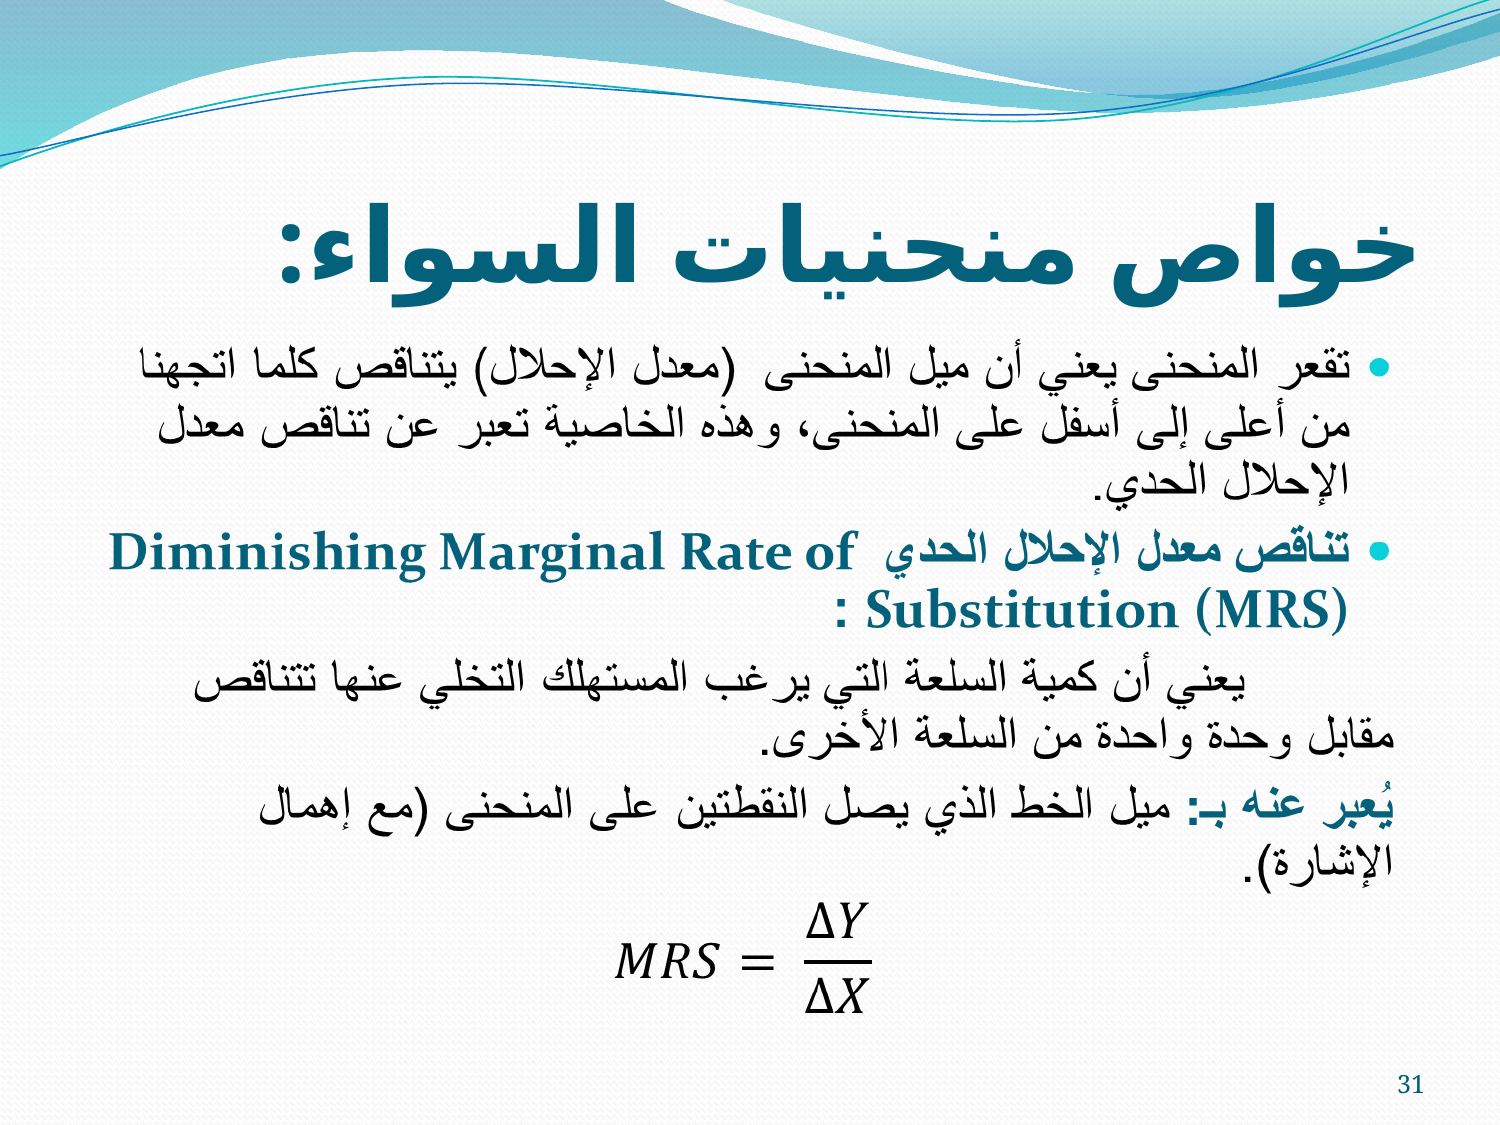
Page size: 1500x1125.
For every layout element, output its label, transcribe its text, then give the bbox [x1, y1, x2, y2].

title خواص منحنيات السواء: [75, 115, 1425, 303]
list [75, 317, 1425, 1038]
slide_number 31 [1299, 1042, 1425, 1103]
